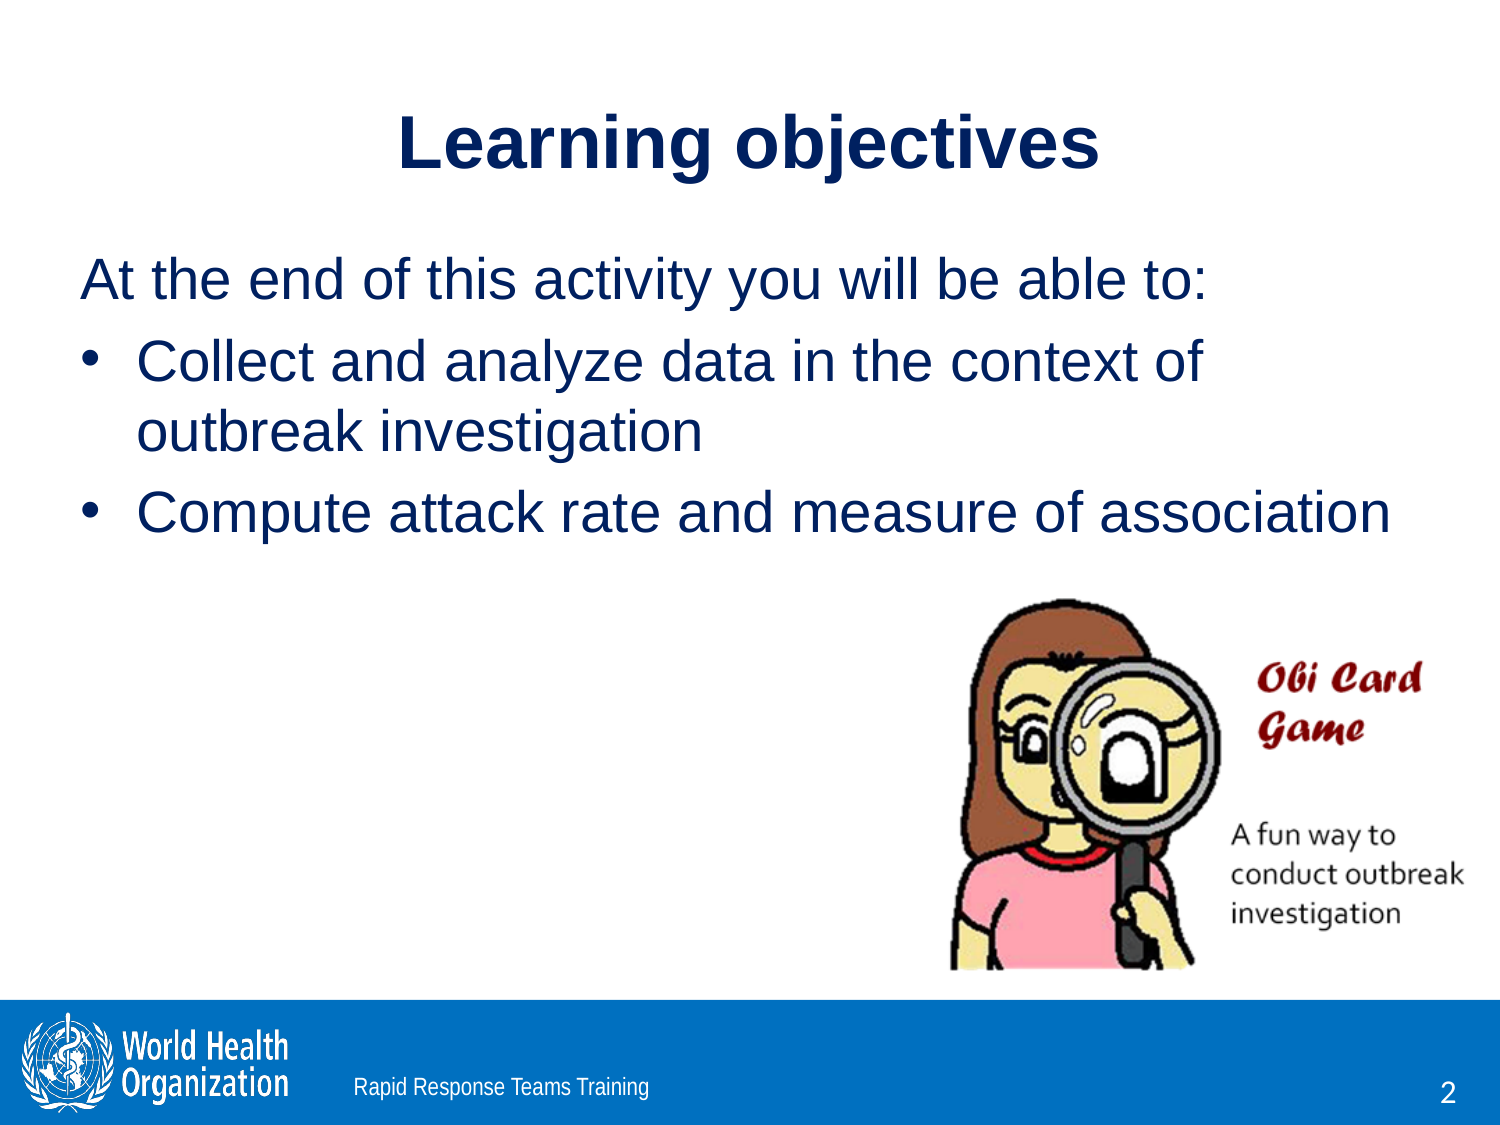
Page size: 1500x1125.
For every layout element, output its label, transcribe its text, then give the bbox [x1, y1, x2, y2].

title Learning objectives [75, 45, 1425, 233]
list At the end of this activity you will be able to: Collect and analyze data in the context of outbreak investigation Compute attack rate and measure of association [64, 233, 1415, 976]
picture [938, 585, 1471, 991]
picture [21, 1012, 288, 1113]
